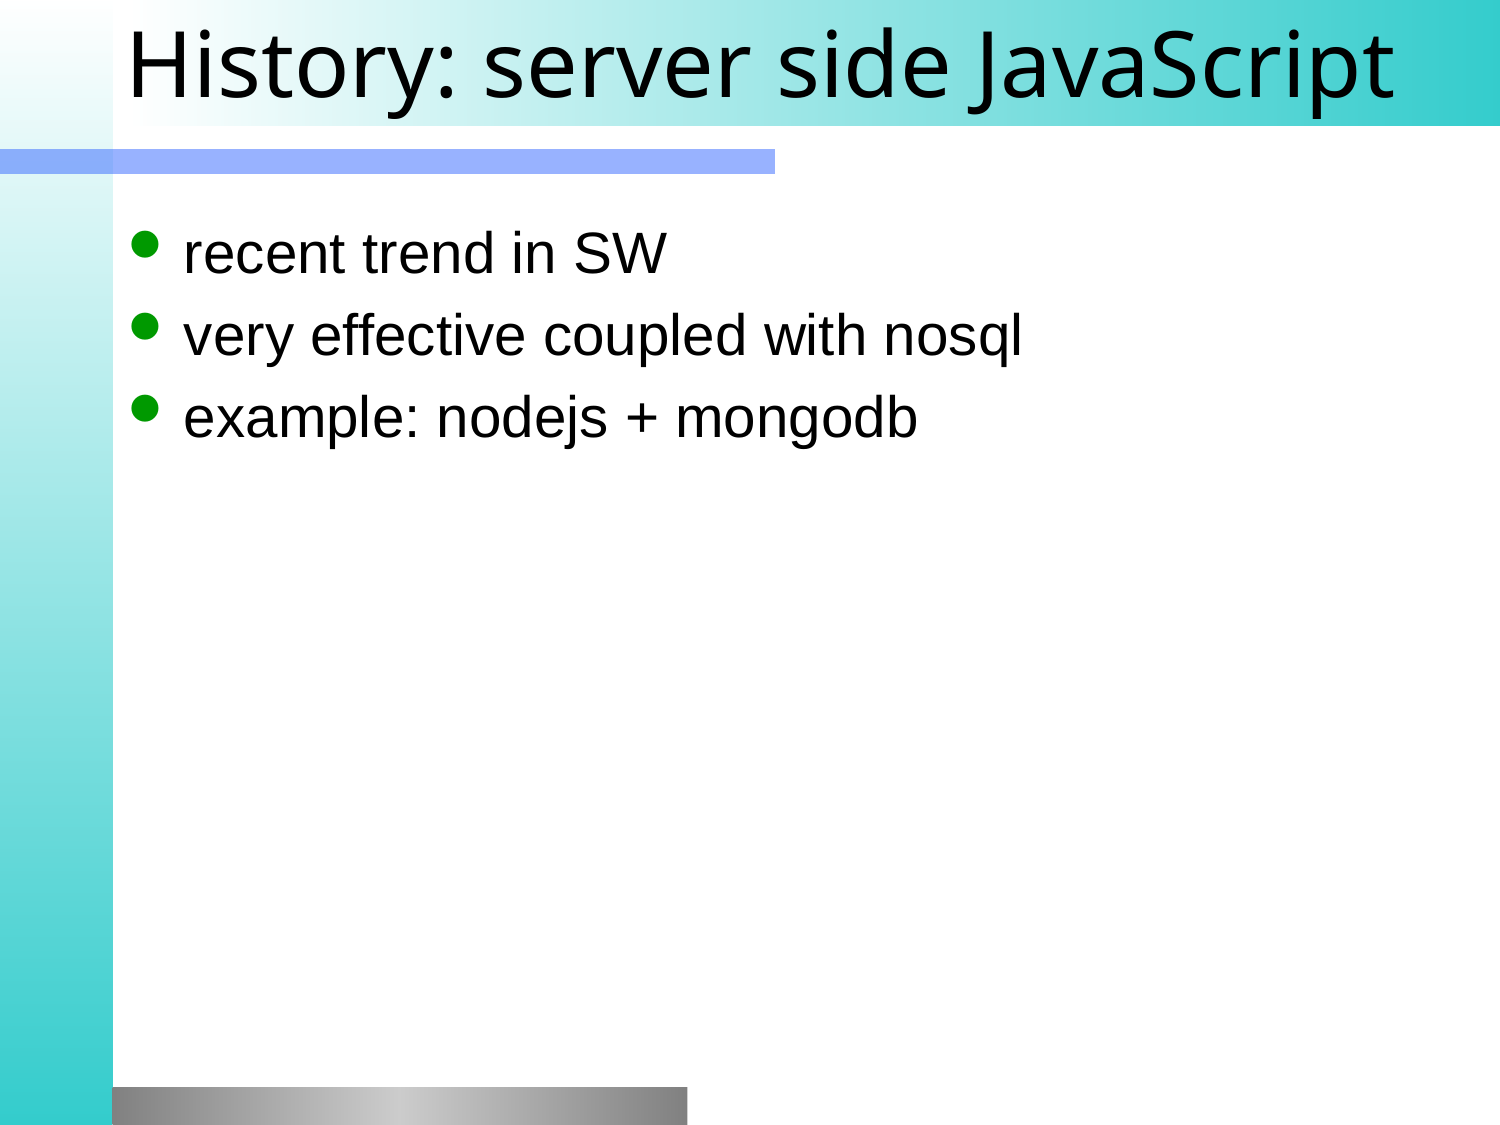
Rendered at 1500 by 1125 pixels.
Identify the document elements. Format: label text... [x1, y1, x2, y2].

list recent trend in SW very effective coupled with nosql example: nodejs + mongodb [112, 207, 1388, 1073]
title History: server side JavaScript [110, 0, 1424, 126]
